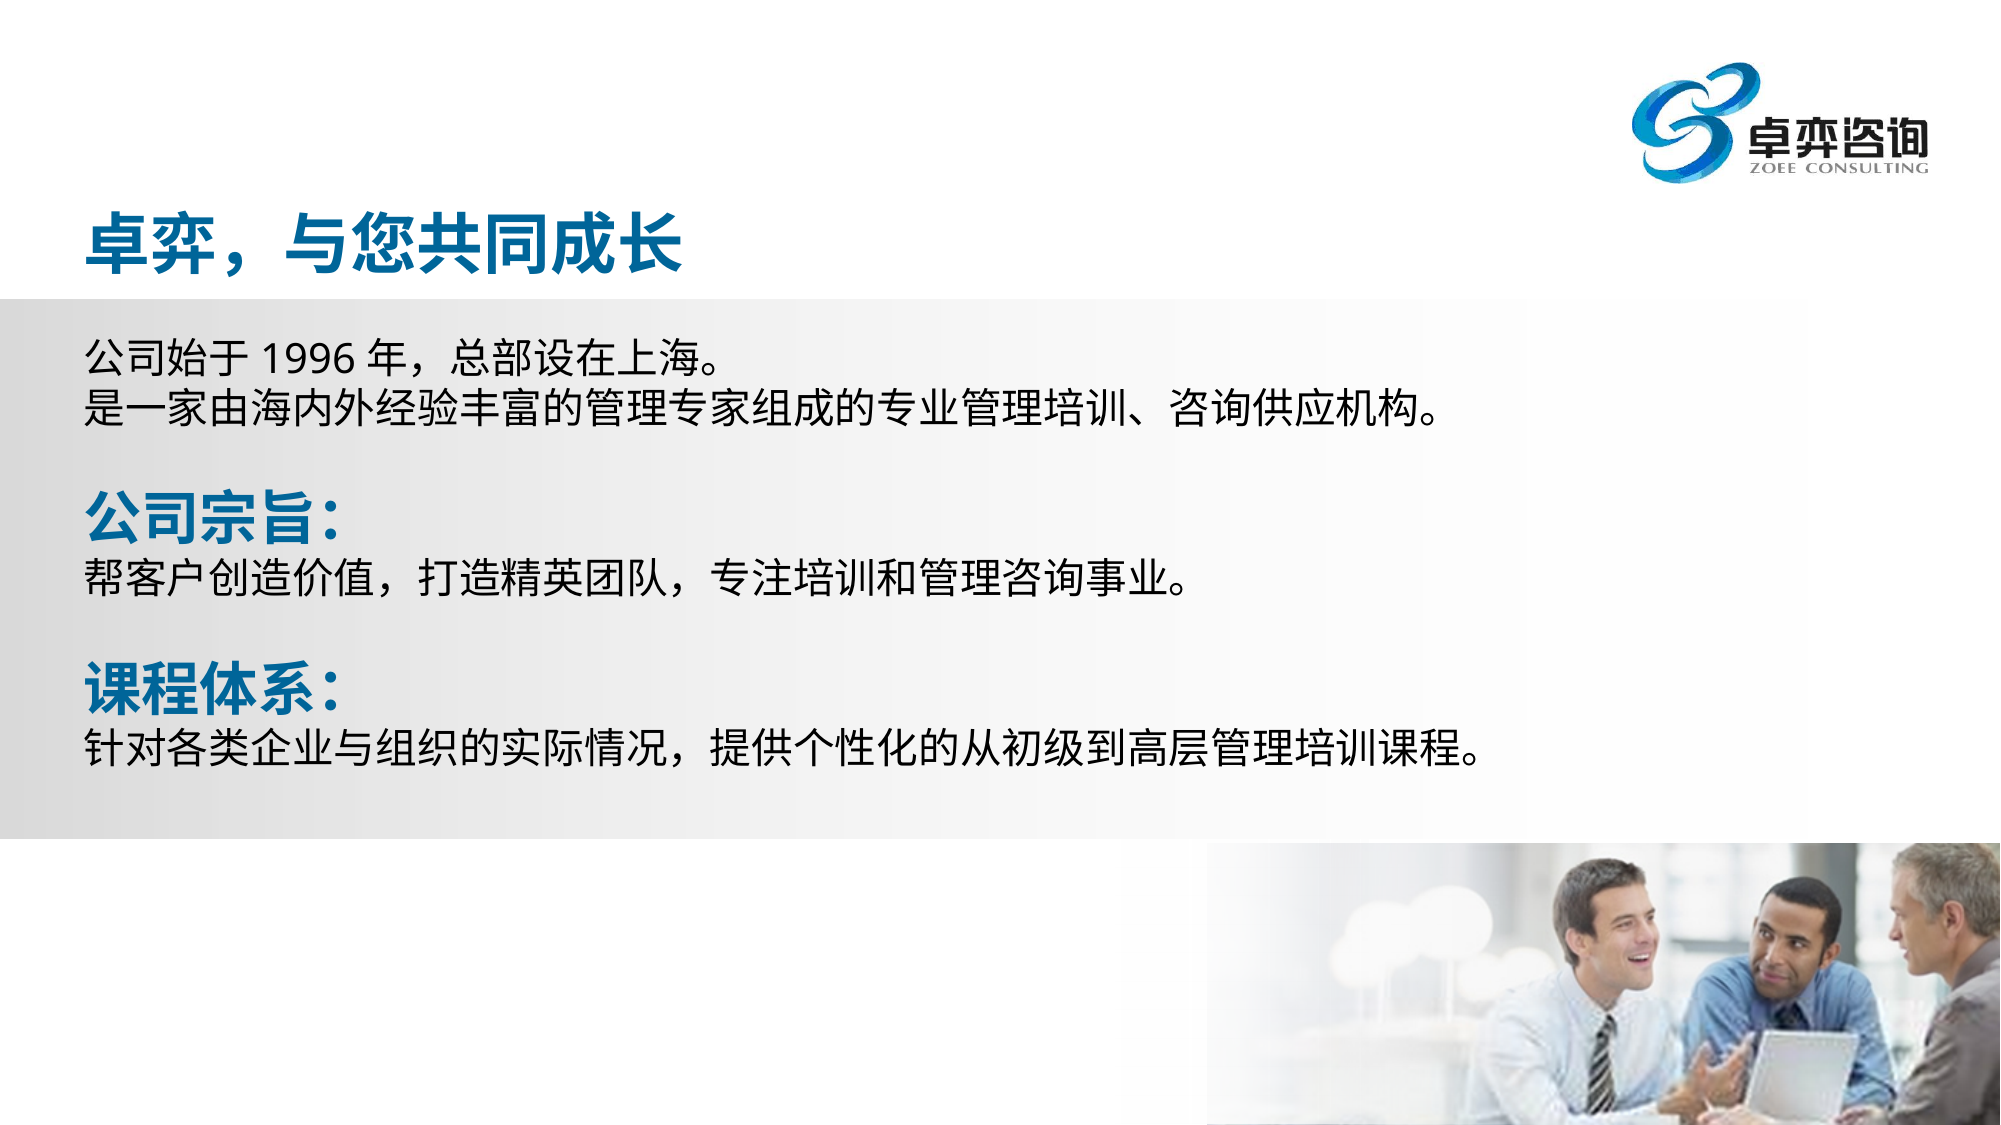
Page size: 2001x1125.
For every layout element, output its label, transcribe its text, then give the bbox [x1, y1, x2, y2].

text_box 卓弈，与您共同成长 公司始于1996年，总部设在上海。 是一家由海内外经验丰富的管理专家组成的专业管理培训、咨询供应机构。 公司宗旨： 帮客户创造价值，打造精英团队，专注培训和管理咨询事业。 课程体系： 针对各类企业与组织的实际情况，提供个性化的从初级到高层管理培训课程。 [68, 194, 1968, 779]
picture [1624, 54, 1947, 189]
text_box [1115, 839, 2000, 1125]
text_box [0, 299, 1832, 839]
